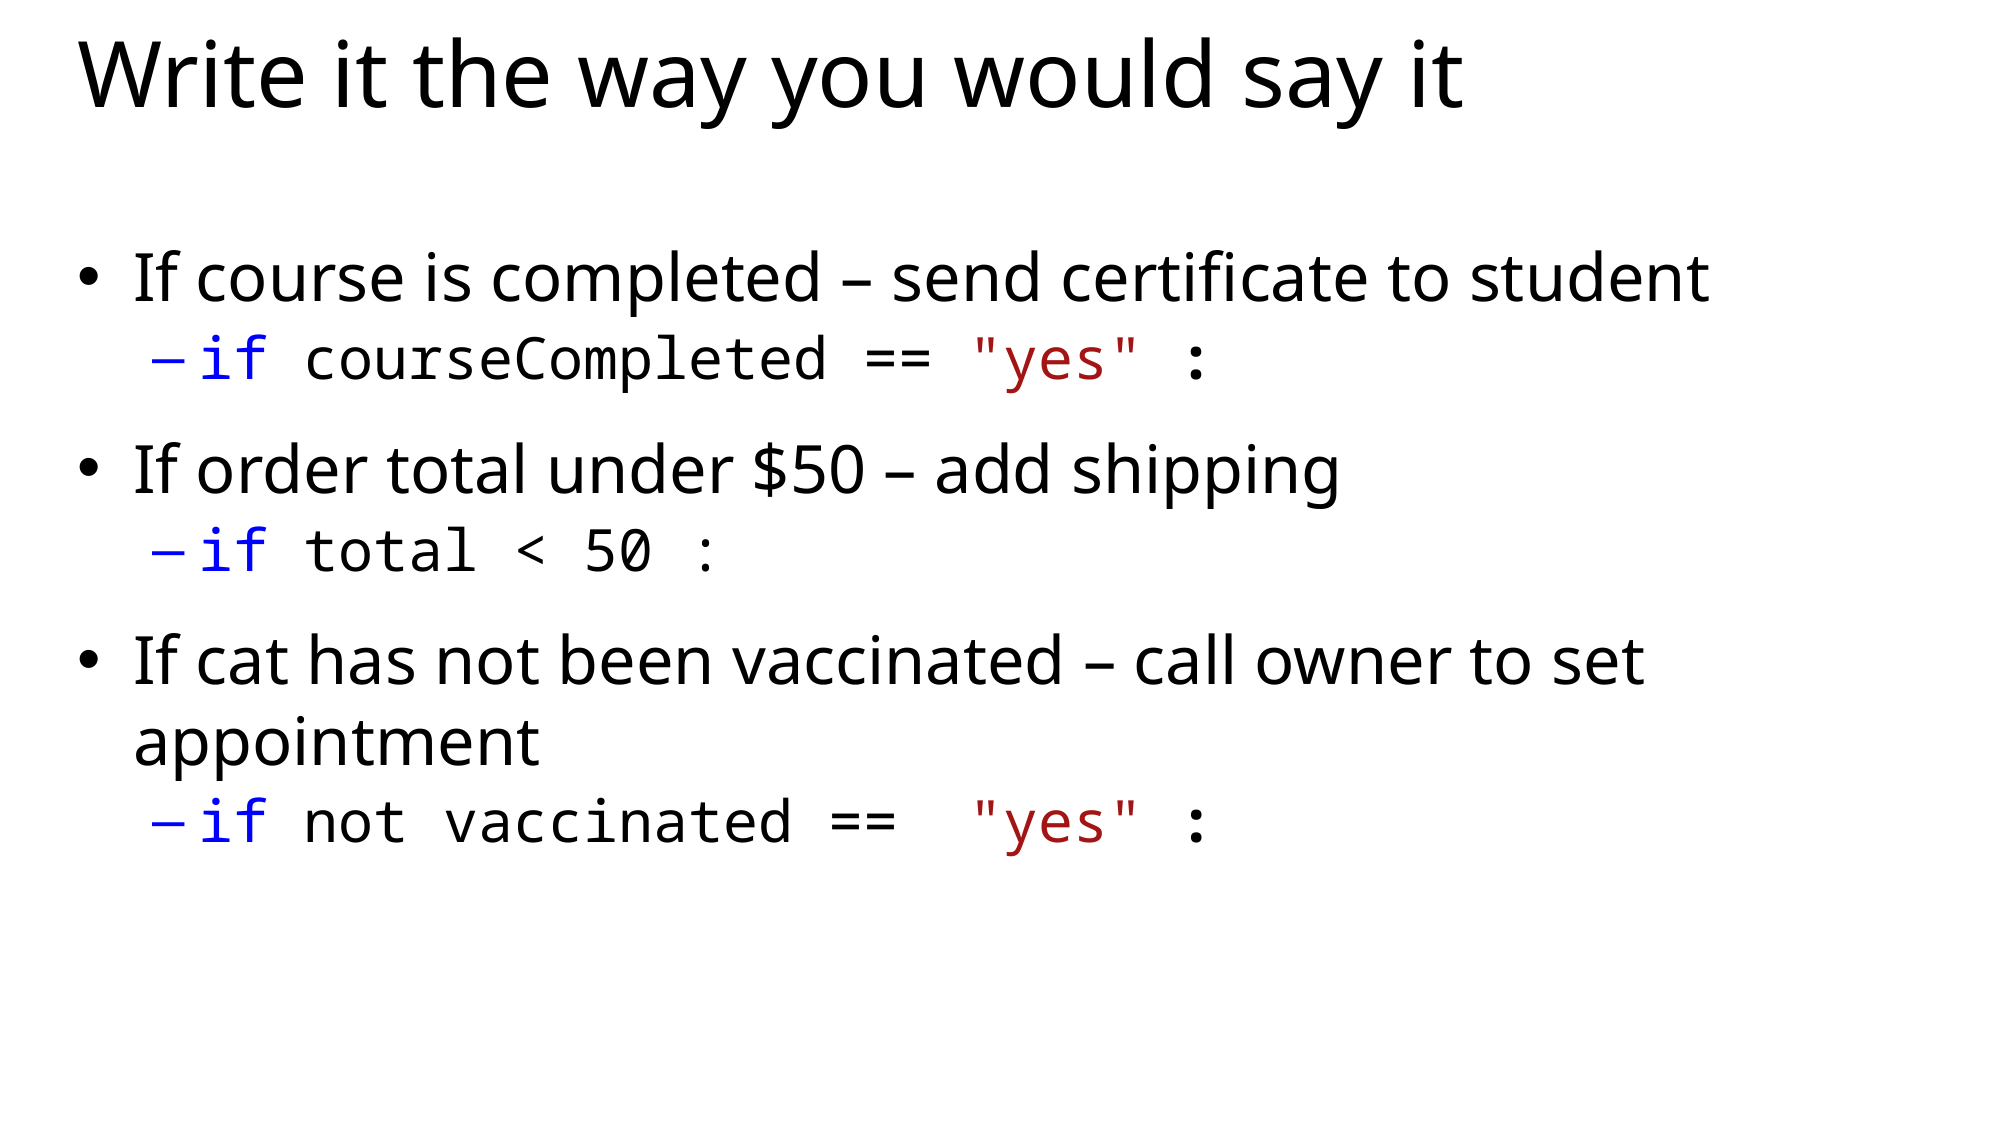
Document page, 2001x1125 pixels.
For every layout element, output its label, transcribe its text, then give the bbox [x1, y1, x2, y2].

title Write it the way you would say it [62, 29, 1953, 205]
list If course is completed – send certificate to student if courseCompleted == "yes" : If order total under $50 – add shipping if total < 50 : If cat has not been vaccinated – call owner to set appointment if not vaccinated == "yes" : [62, 227, 1953, 1096]
